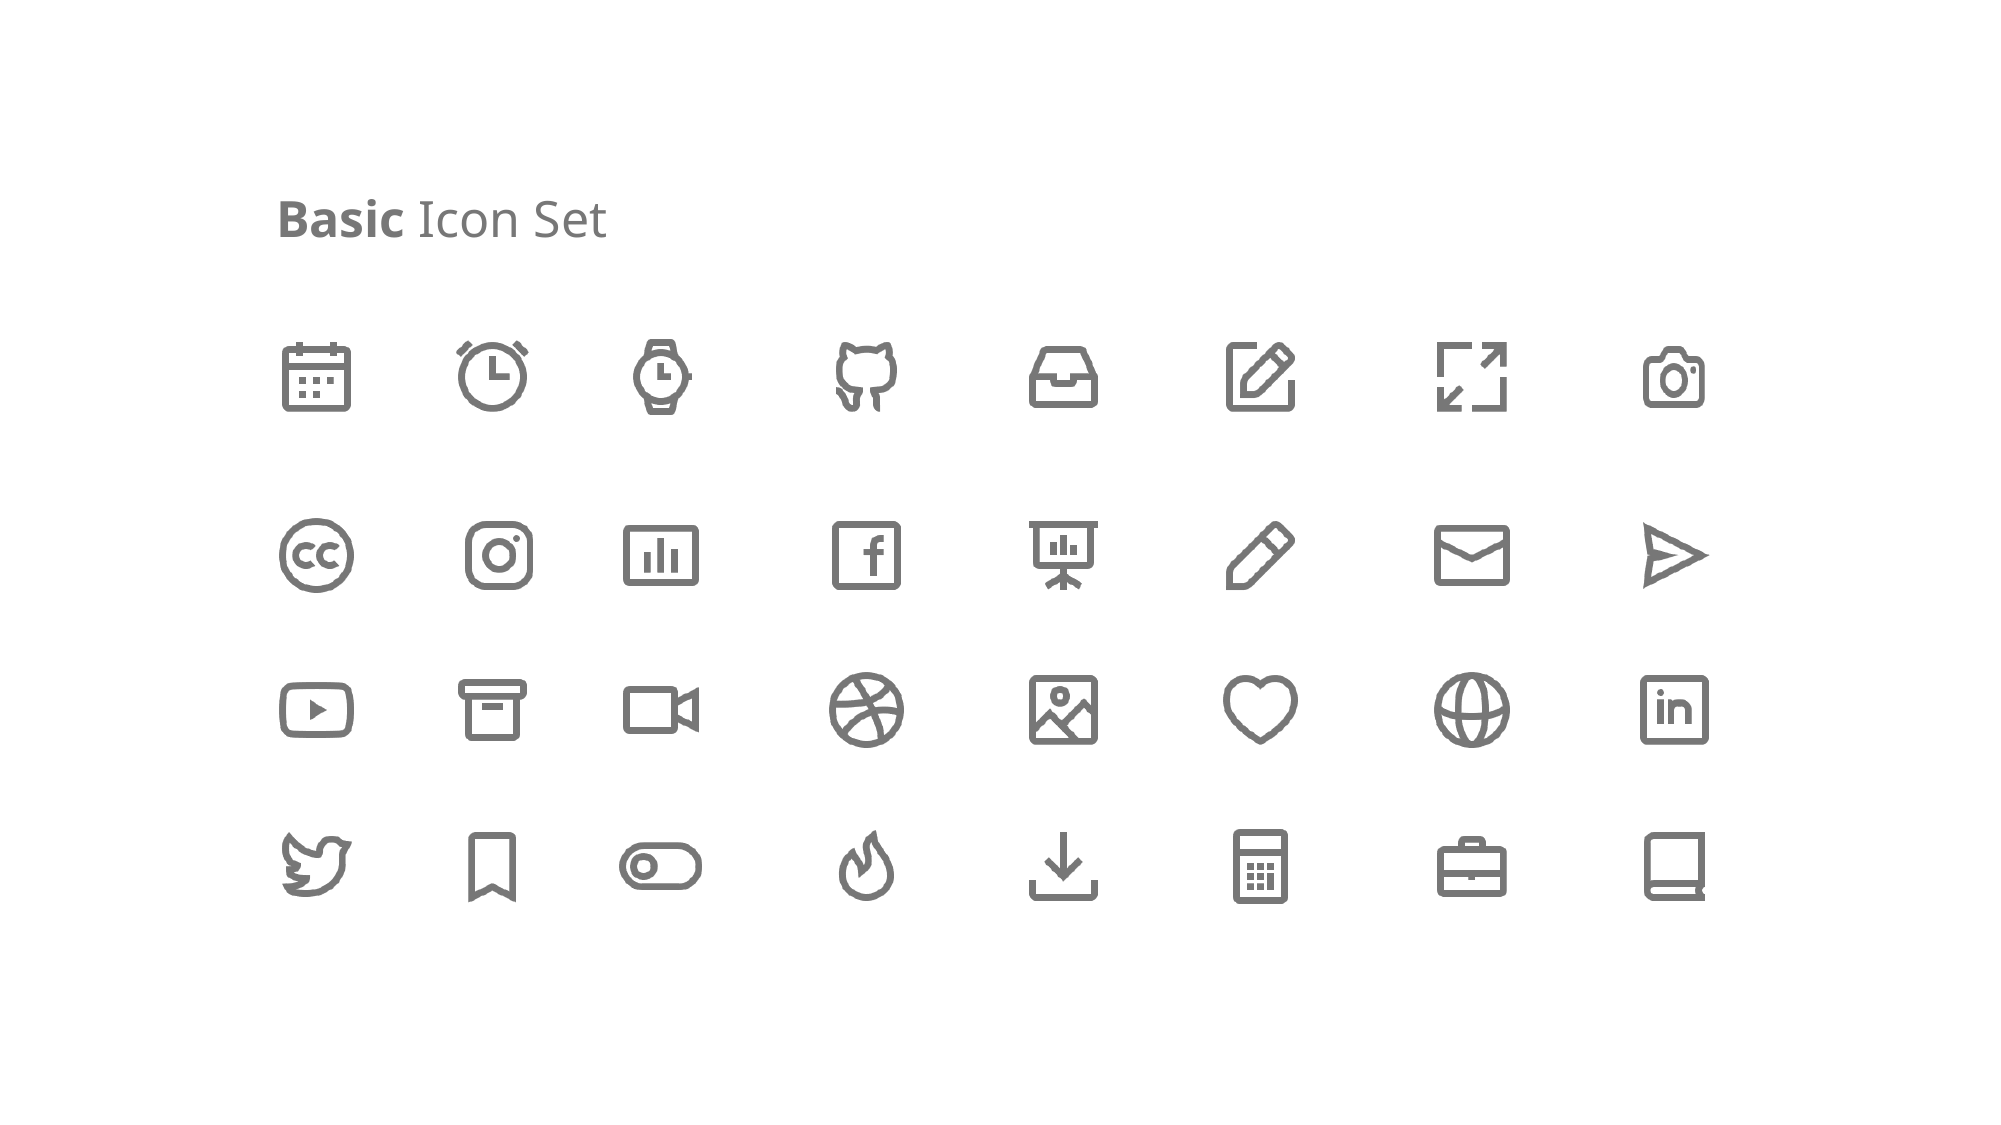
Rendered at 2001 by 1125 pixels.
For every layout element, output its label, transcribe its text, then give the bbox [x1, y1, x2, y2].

picture [1430, 668, 1513, 751]
picture [275, 335, 357, 418]
picture [275, 825, 357, 907]
picture [1022, 514, 1104, 596]
picture [1632, 514, 1715, 596]
picture [1022, 668, 1104, 751]
picture [825, 335, 907, 418]
picture [825, 825, 907, 907]
picture [619, 825, 702, 907]
picture [1632, 825, 1715, 907]
picture [619, 668, 702, 751]
picture [451, 668, 533, 751]
picture [619, 514, 702, 596]
picture [451, 825, 533, 907]
picture [1640, 335, 1707, 418]
picture [1219, 825, 1301, 907]
picture [1022, 825, 1104, 907]
picture [275, 668, 357, 751]
picture [1632, 668, 1715, 751]
picture [1430, 514, 1513, 596]
picture [1430, 825, 1513, 907]
picture [1022, 335, 1104, 418]
picture [1430, 335, 1513, 418]
picture [619, 335, 702, 418]
text_box Basic Icon Set [261, 180, 832, 255]
picture [825, 668, 907, 751]
picture [275, 514, 357, 596]
picture [825, 514, 907, 596]
picture [1219, 335, 1301, 418]
picture [451, 335, 533, 418]
picture [451, 514, 533, 596]
picture [1219, 668, 1301, 751]
picture [1219, 514, 1301, 596]
